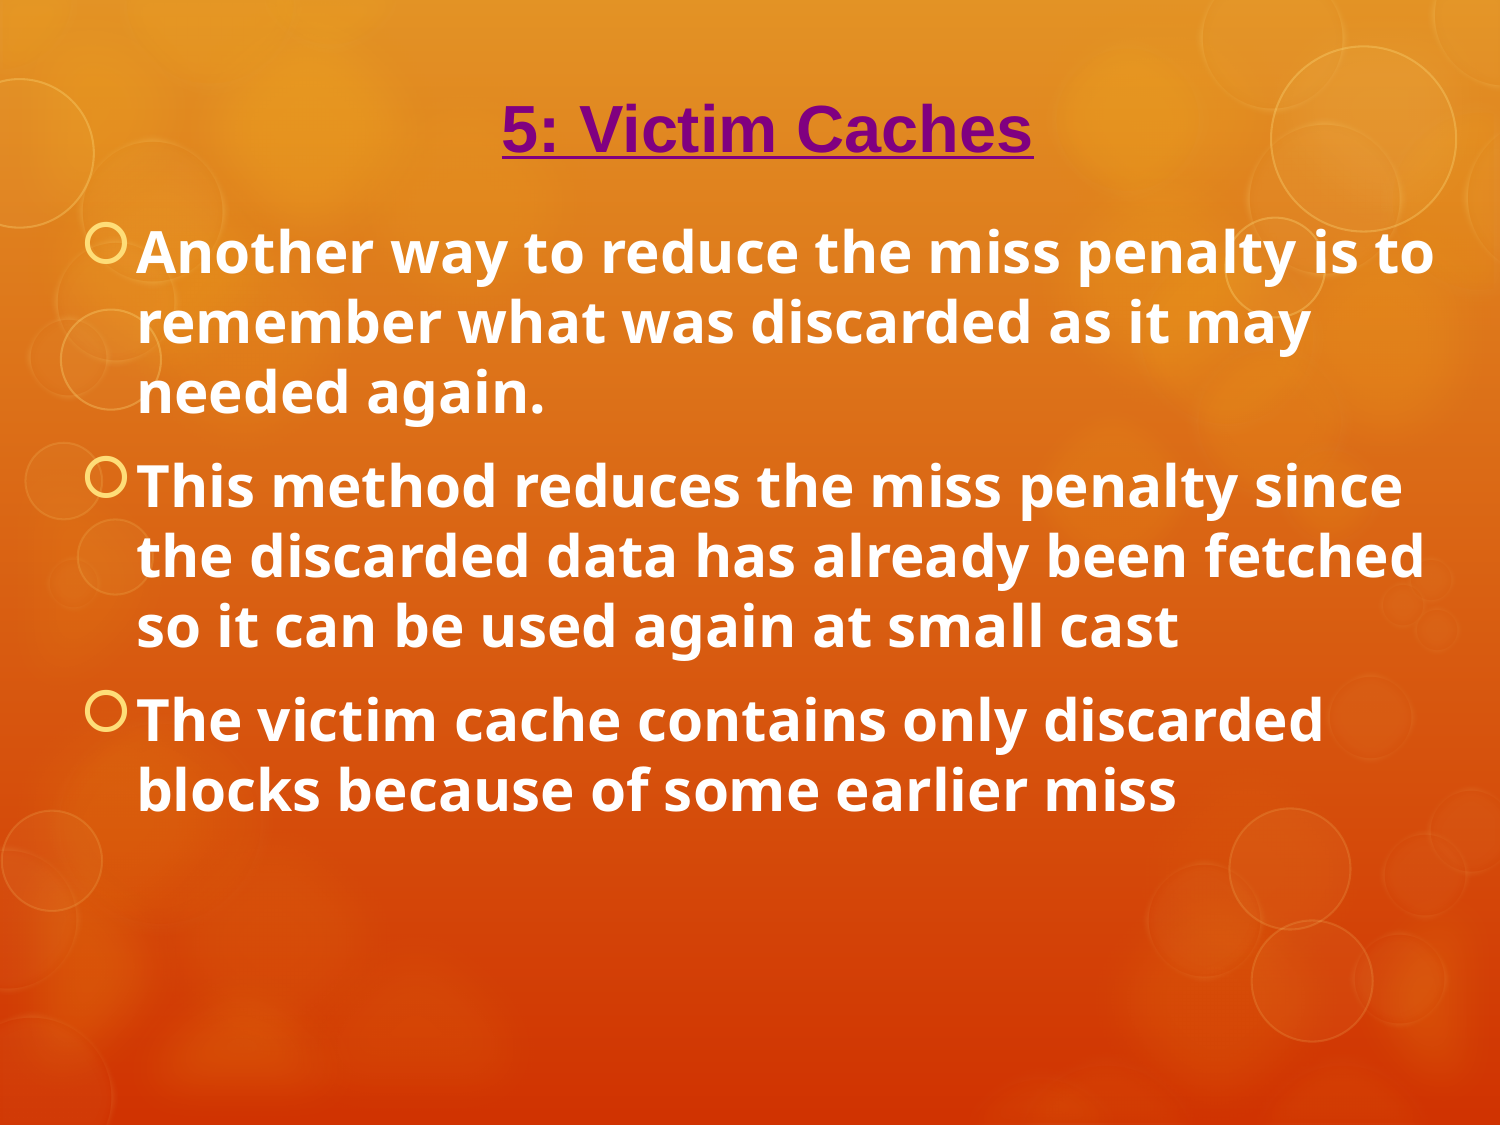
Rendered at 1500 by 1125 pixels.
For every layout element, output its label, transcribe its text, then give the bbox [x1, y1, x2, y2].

text_box 5: Victim Caches [17, 78, 1500, 173]
list Another way to reduce the miss penalty is to remember what was discarded as it may needed again. This method reduces the miss penalty since the discarded data has already been fetched so it can be used again at small cast The victim cache contains only discarded blocks because of some earlier miss [64, 208, 1471, 1024]
